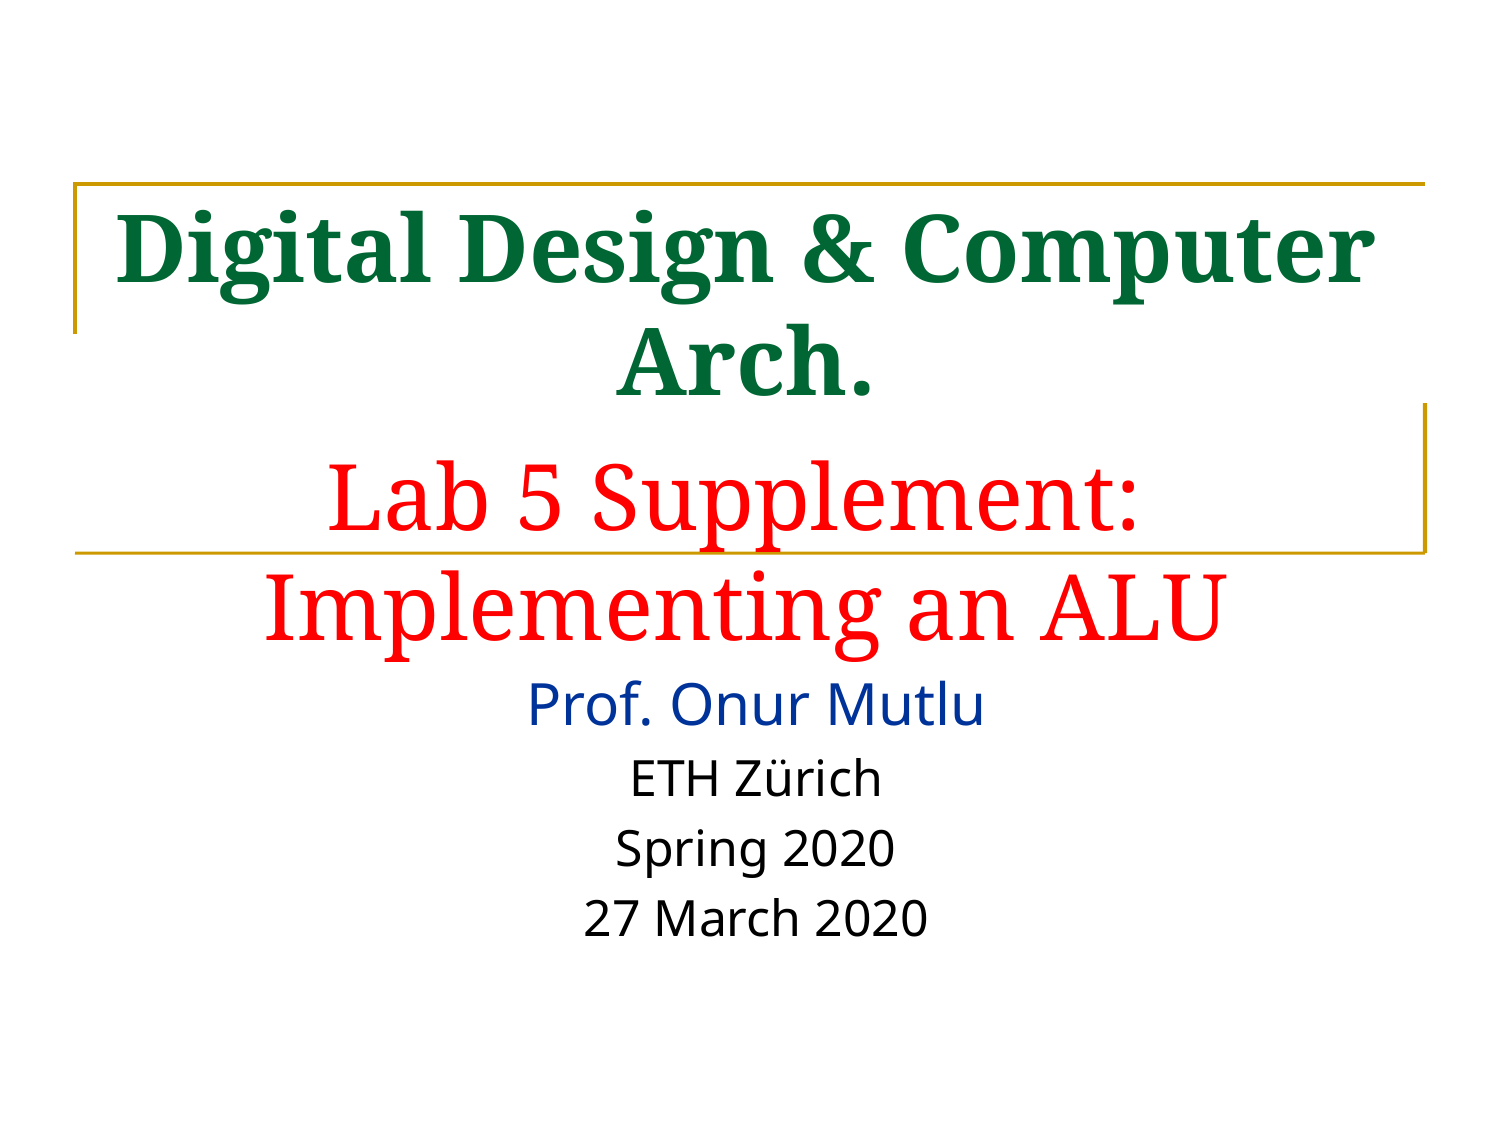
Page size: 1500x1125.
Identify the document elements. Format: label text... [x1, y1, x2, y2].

title Digital Design & Computer Arch. Lab 5 Supplement: Implementing an ALU [54, 61, 1438, 388]
subtitle Prof. Onur Mutlu ETH Zürich Spring 2020 27 March 2020 [112, 587, 1400, 1064]
